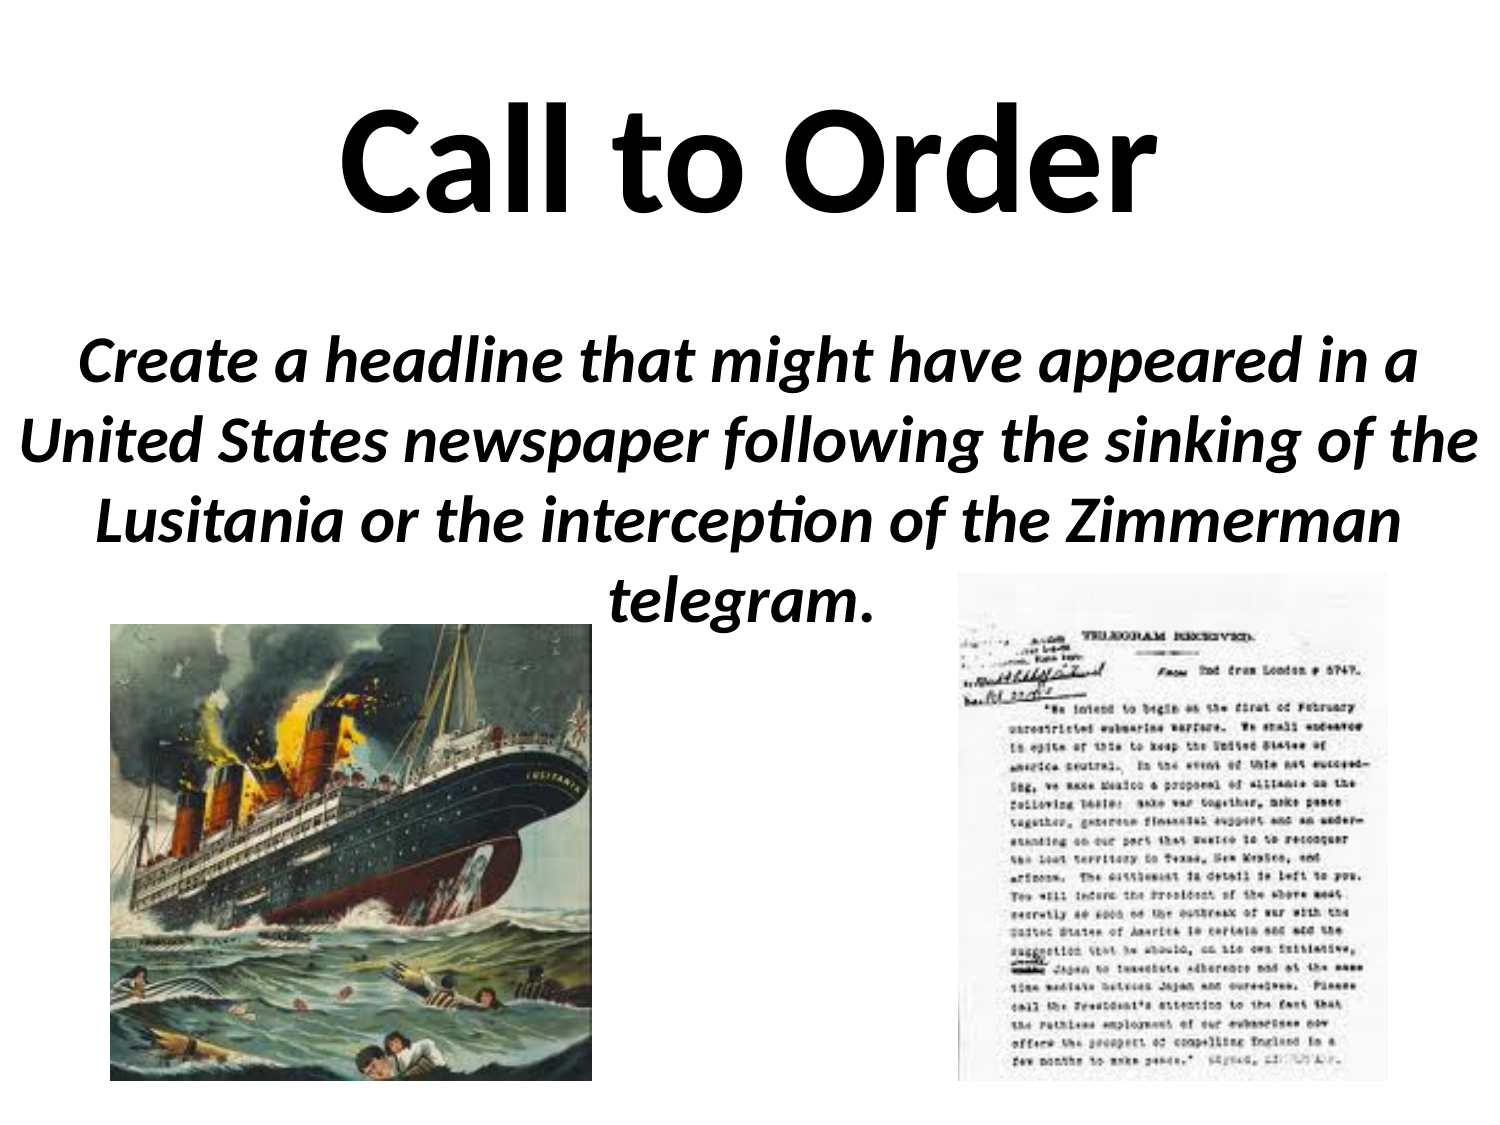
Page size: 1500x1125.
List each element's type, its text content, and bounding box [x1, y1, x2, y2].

picture [958, 573, 1388, 1081]
subtitle Create a headline that might have appeared in a United States newspaper following the sinking of the Lusitania or the interception of the Zimmerman telegram. [0, 308, 1500, 655]
picture [109, 623, 592, 1081]
title Call to Order [112, 29, 1388, 271]
